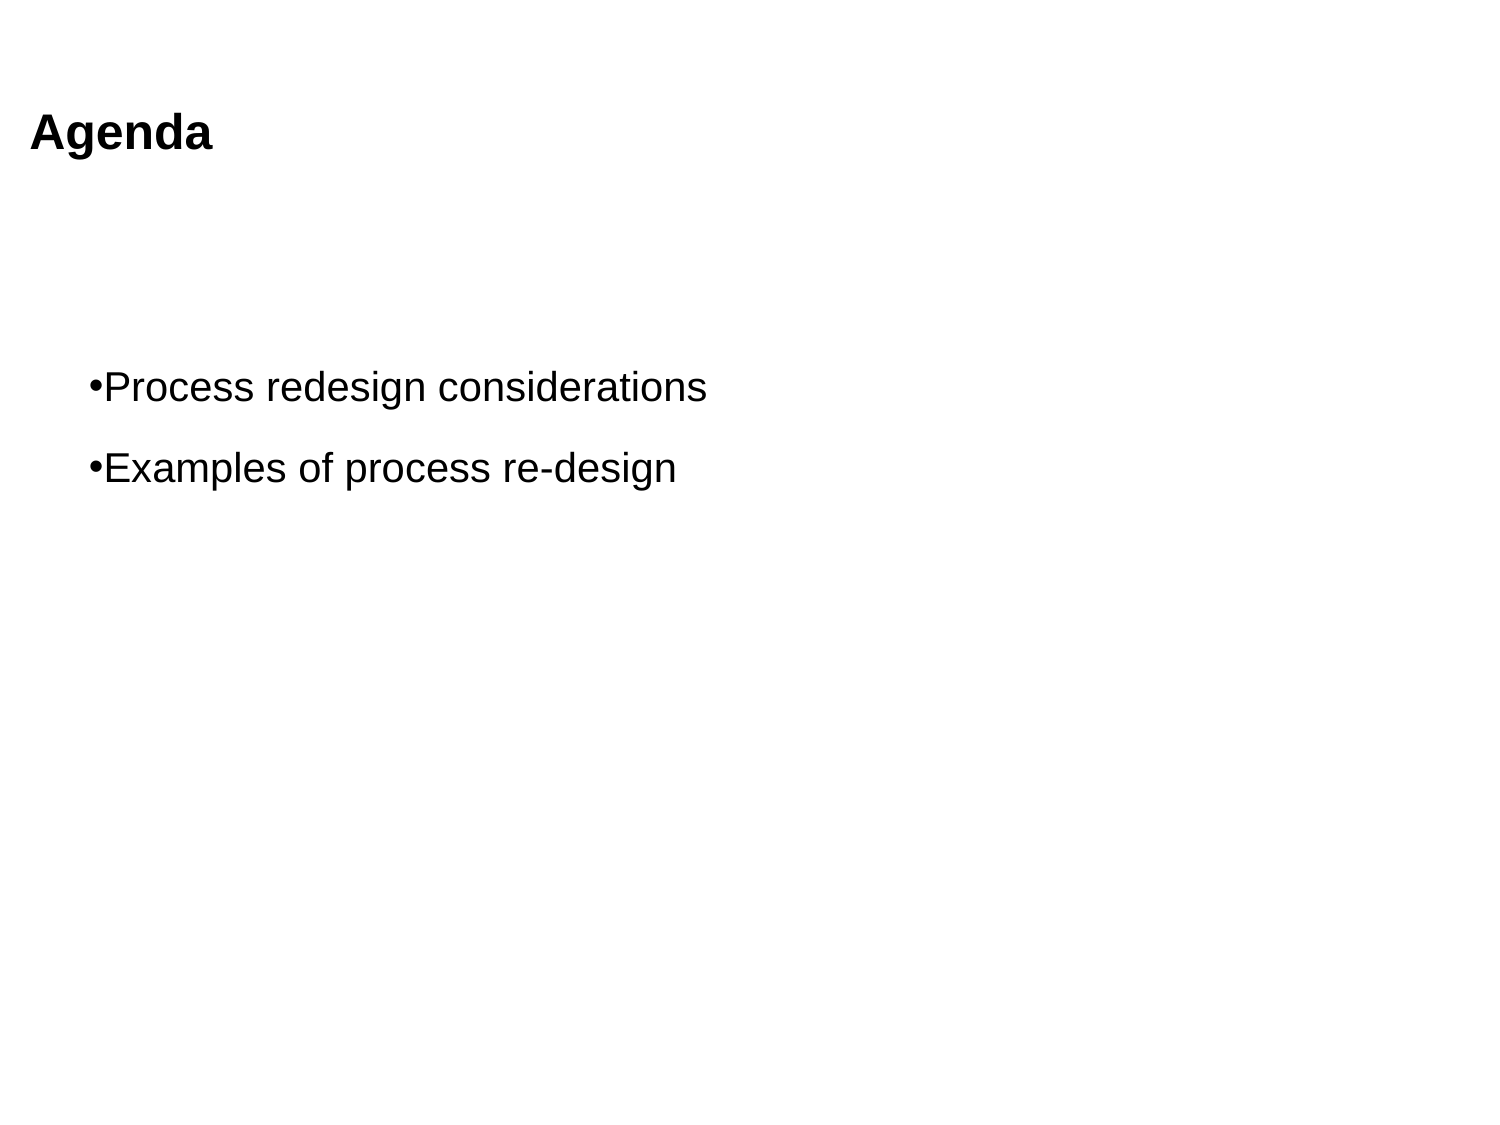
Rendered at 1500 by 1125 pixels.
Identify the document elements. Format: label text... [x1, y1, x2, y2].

subtitle Process redesign considerations Examples of process re-design [26, 350, 1471, 713]
title Agenda [29, 99, 1471, 235]
